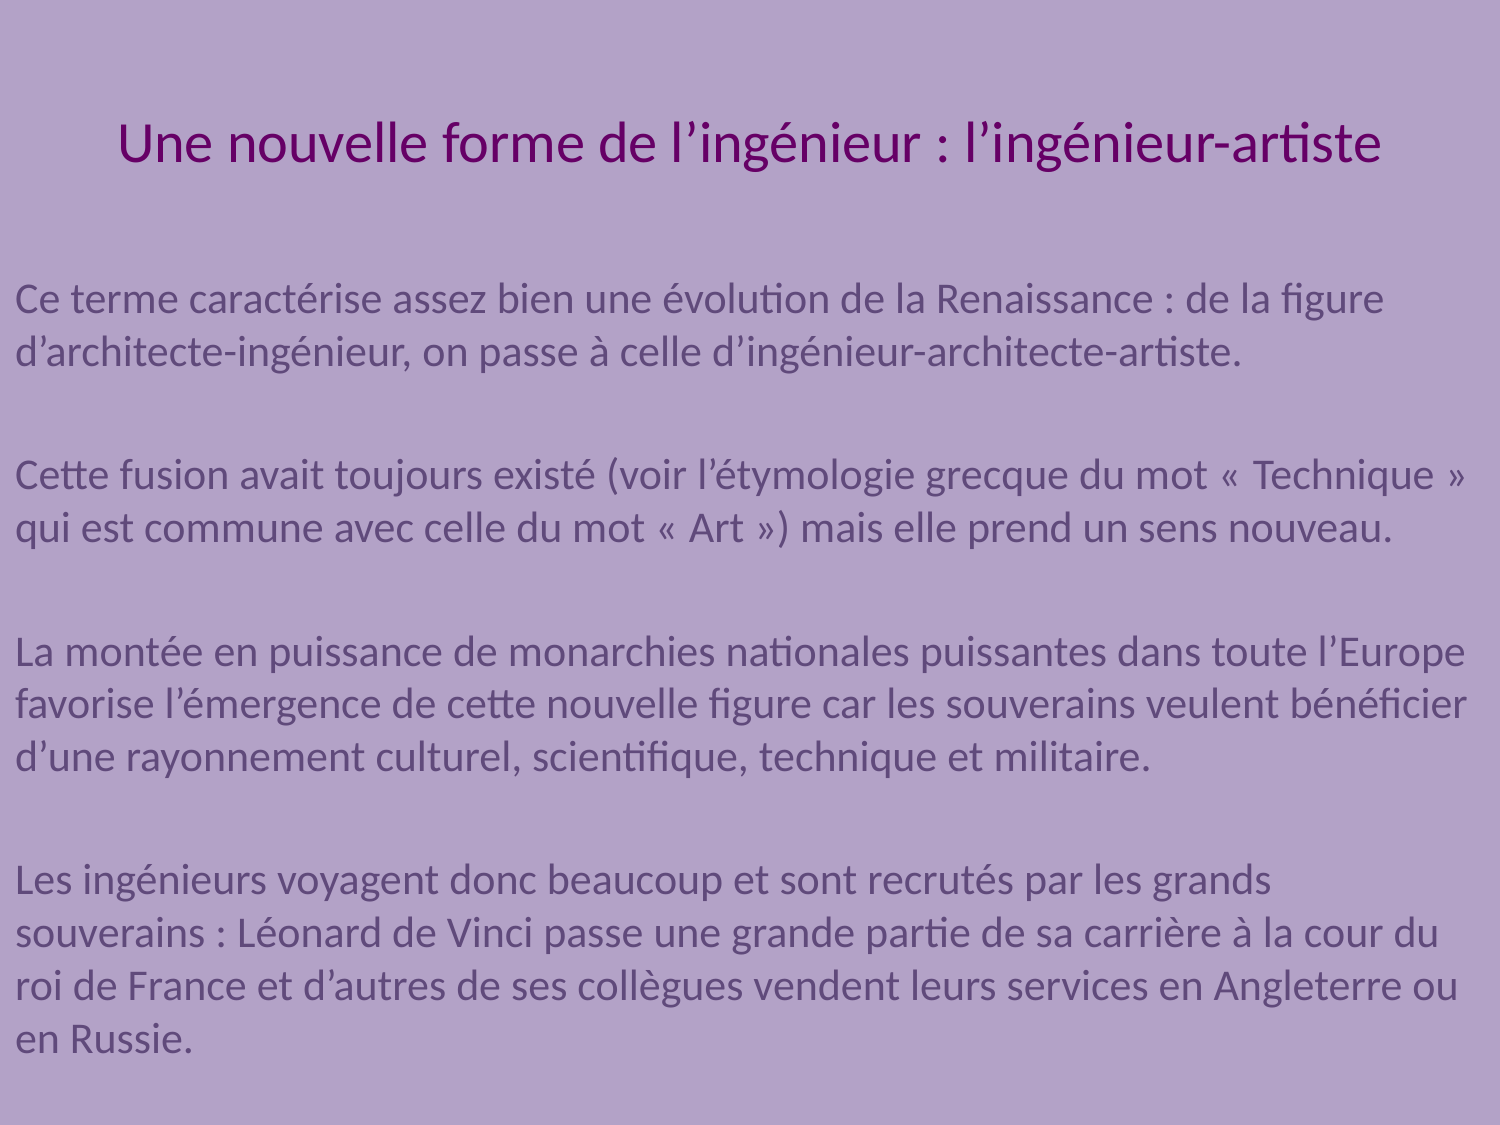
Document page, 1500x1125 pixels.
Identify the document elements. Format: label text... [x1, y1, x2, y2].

list Ce terme caractérise assez bien une évolution de la Renaissance : de la figure d’architecte-ingénieur, on passe à celle d’ingénieur-architecte-artiste. Cette fusion avait toujours existé (voir l’étymologie grecque du mot « Technique » qui est commune avec celle du mot « Art ») mais elle prend un sens nouveau. La montée en puissance de monarchies nationales puissantes dans toute l’Europe favorise l’émergence de cette nouvelle figure car les souverains veulent bénéficier d’une rayonnement culturel, scientifique, technique et militaire. Les ingénieurs voyagent donc beaucoup et sont recrutés par les grands souverains : Léonard de Vinci passe une grande partie de sa carrière à la cour du roi de France et d’autres de ses collègues vendent leurs services en Angleterre ou en Russie. [0, 262, 1490, 1125]
title Une nouvelle forme de l’ingénieur : l’ingénieur-artiste [75, 45, 1425, 233]
